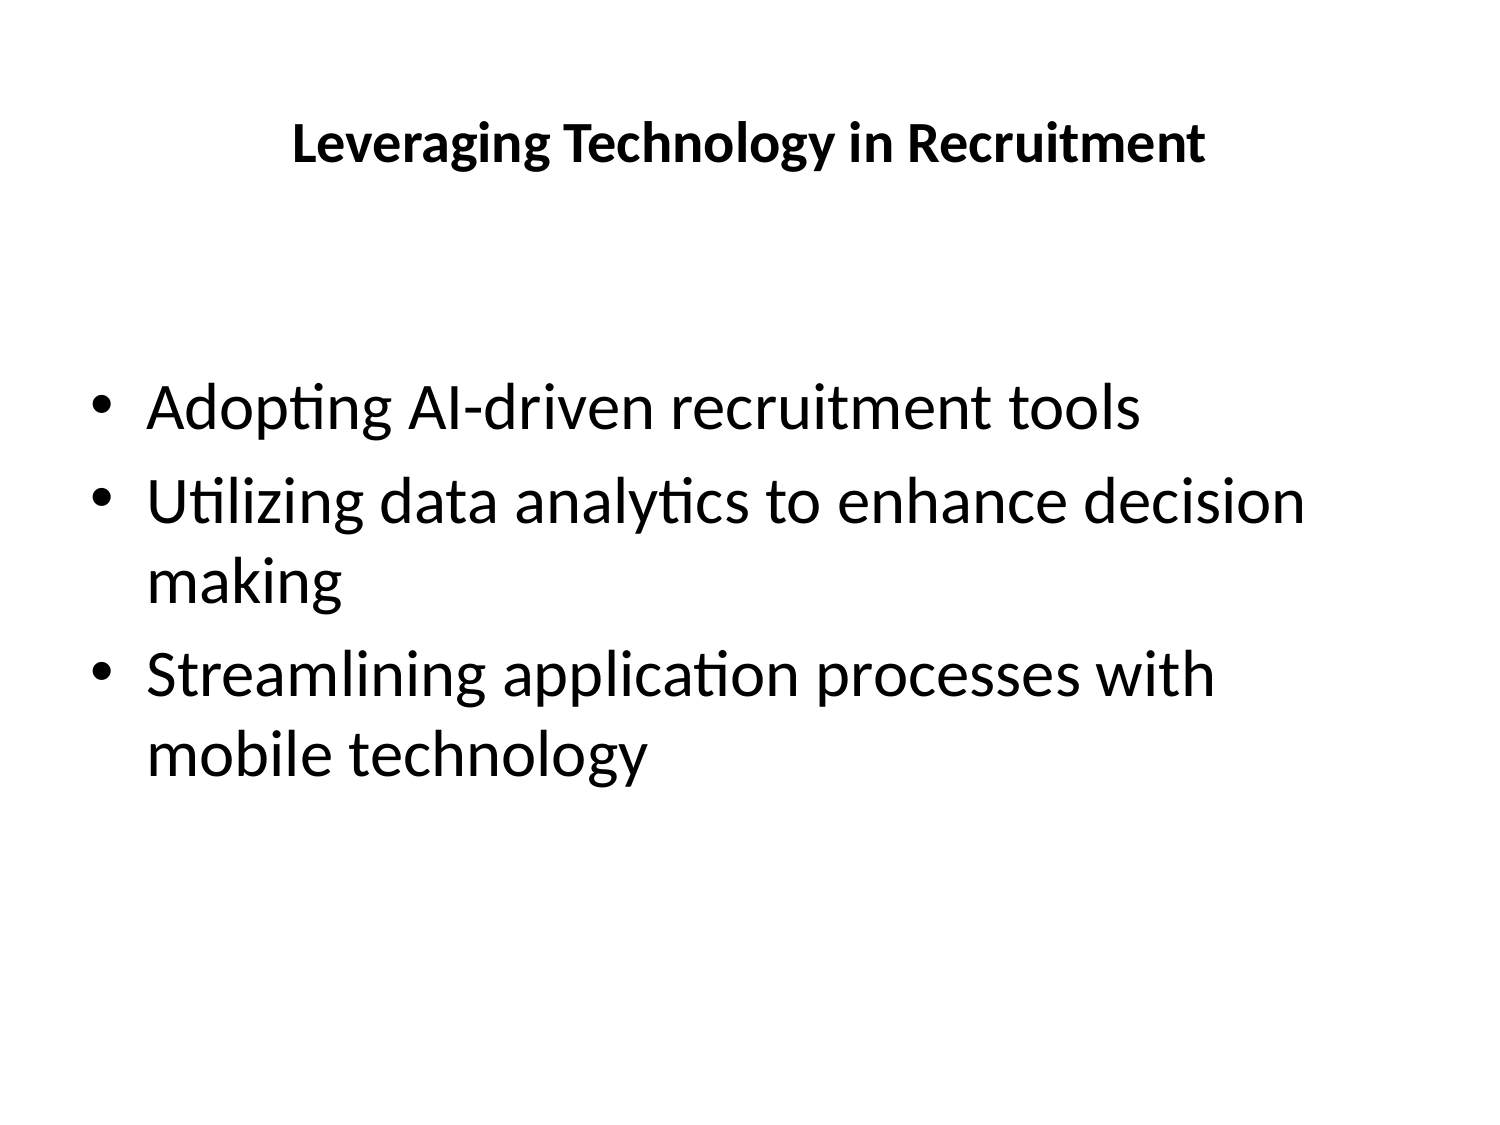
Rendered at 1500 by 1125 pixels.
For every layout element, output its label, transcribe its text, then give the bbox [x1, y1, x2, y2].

title Leveraging Technology in Recruitment [75, 45, 1425, 233]
list Adopting AI-driven recruitment tools Utilizing data analytics to enhance decision making Streamlining application processes with mobile technology [75, 262, 1425, 1005]
